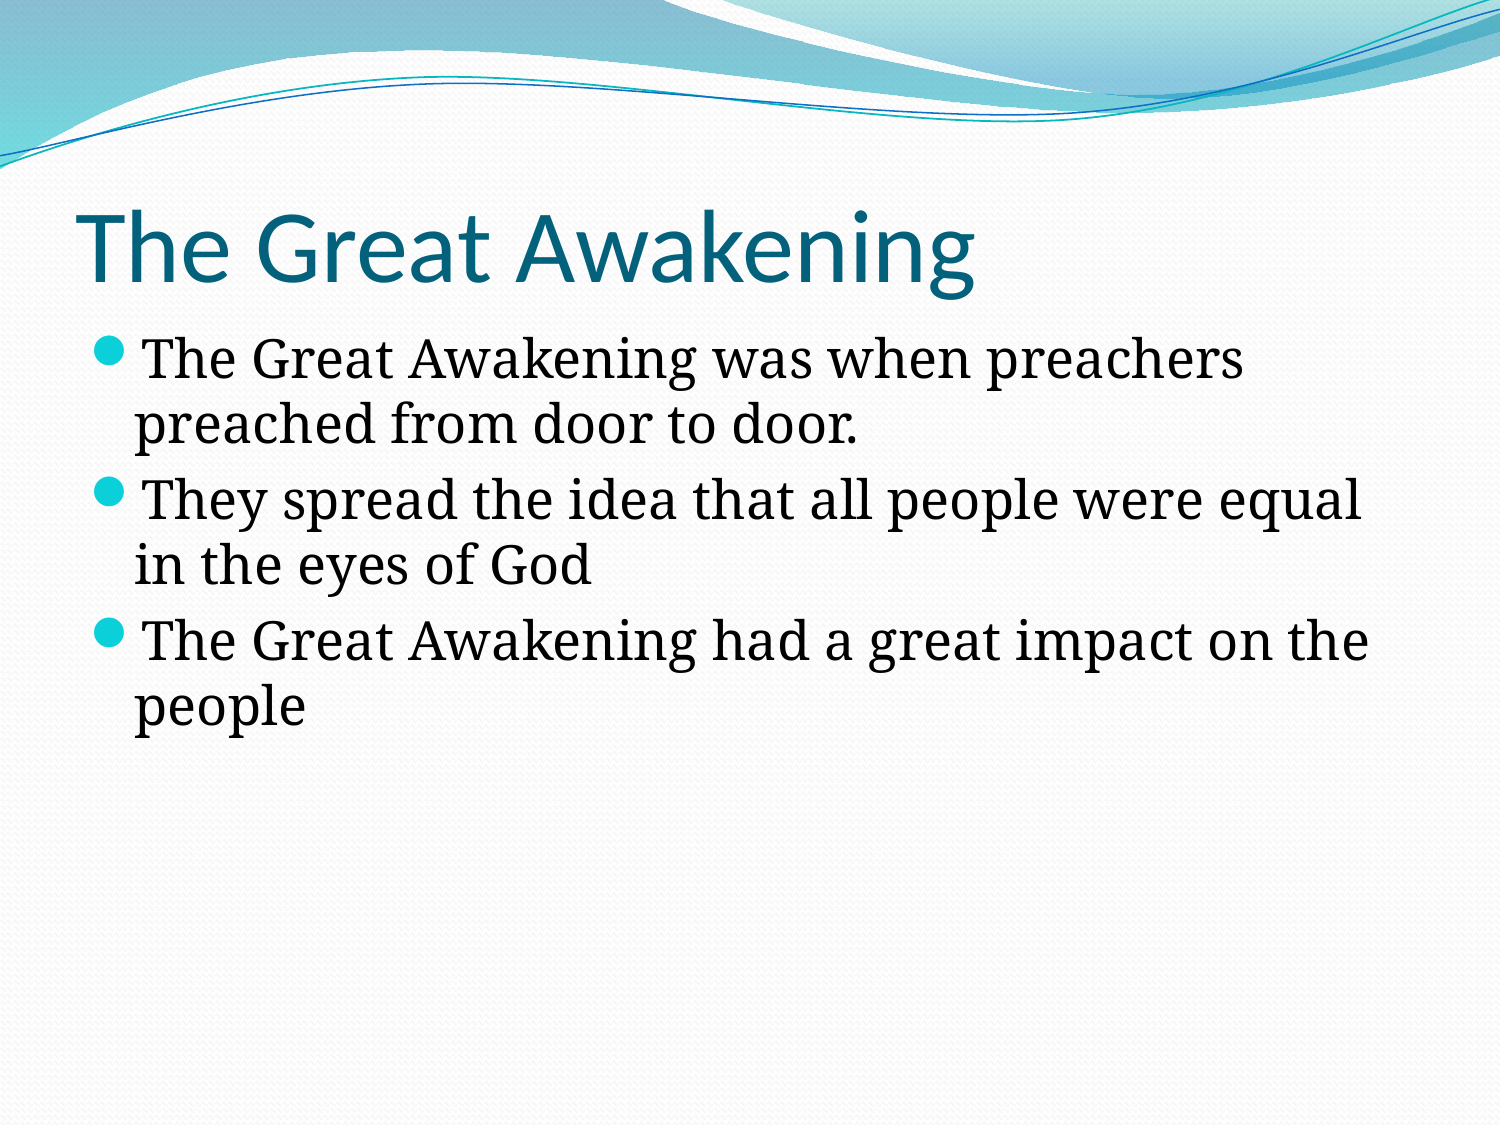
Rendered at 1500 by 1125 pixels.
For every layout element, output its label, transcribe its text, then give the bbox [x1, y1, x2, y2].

title The Great Awakening [75, 115, 1425, 303]
list The Great Awakening was when preachers preached from door to door. They spread the idea that all people were equal in the eyes of God The Great Awakening had a great impact on the people [75, 317, 1425, 1038]
